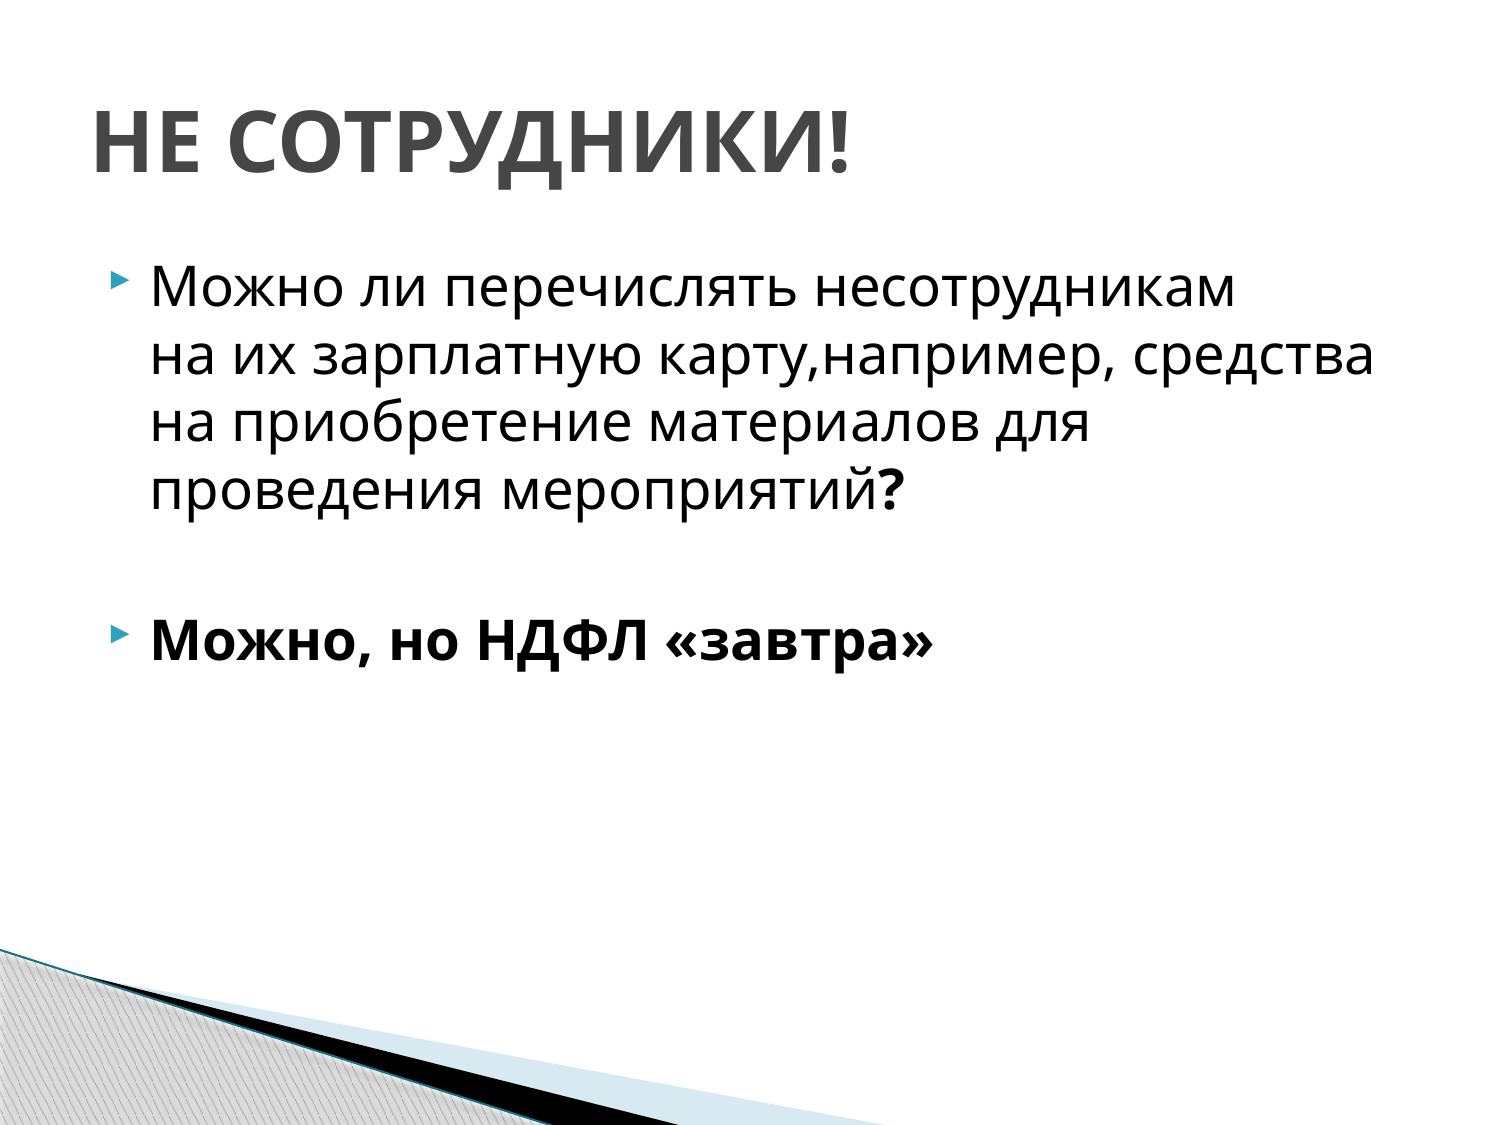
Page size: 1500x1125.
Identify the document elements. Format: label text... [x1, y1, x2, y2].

list Можно ли перечислять несотрудникам на их зарплатную карту,например, средства на приобретение материалов для проведения мероприятий? Можно, но НДФЛ «завтра» [75, 243, 1425, 986]
title НЕ СОТРУДНИКИ! [75, 45, 1425, 233]
